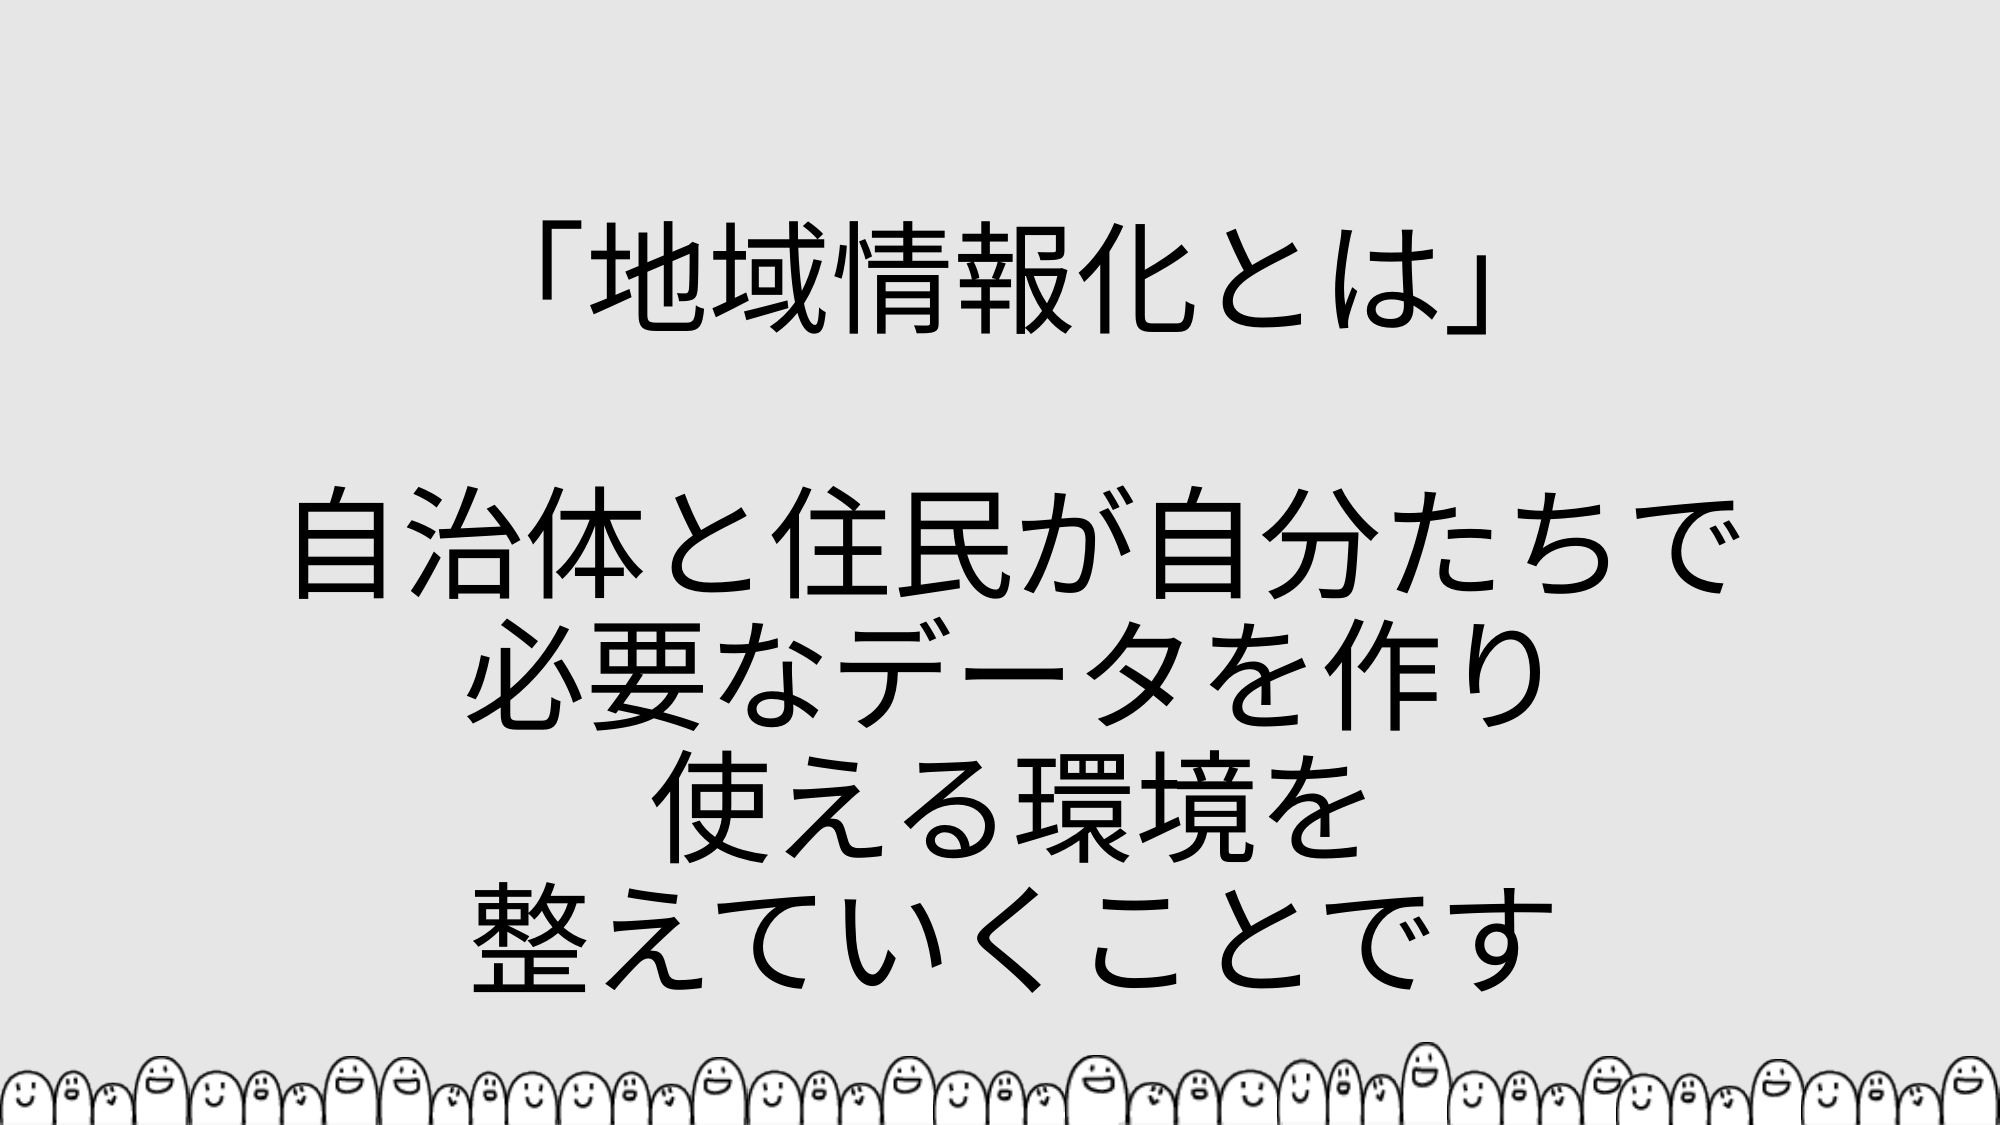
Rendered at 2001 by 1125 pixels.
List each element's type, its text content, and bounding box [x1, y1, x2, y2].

picture [0, 1042, 2000, 1125]
list 「地域情報化とは」 自治体と住民が自分たちで 必要なデータを作り 使える環境を 整えていくことです [31, 210, 1969, 1022]
